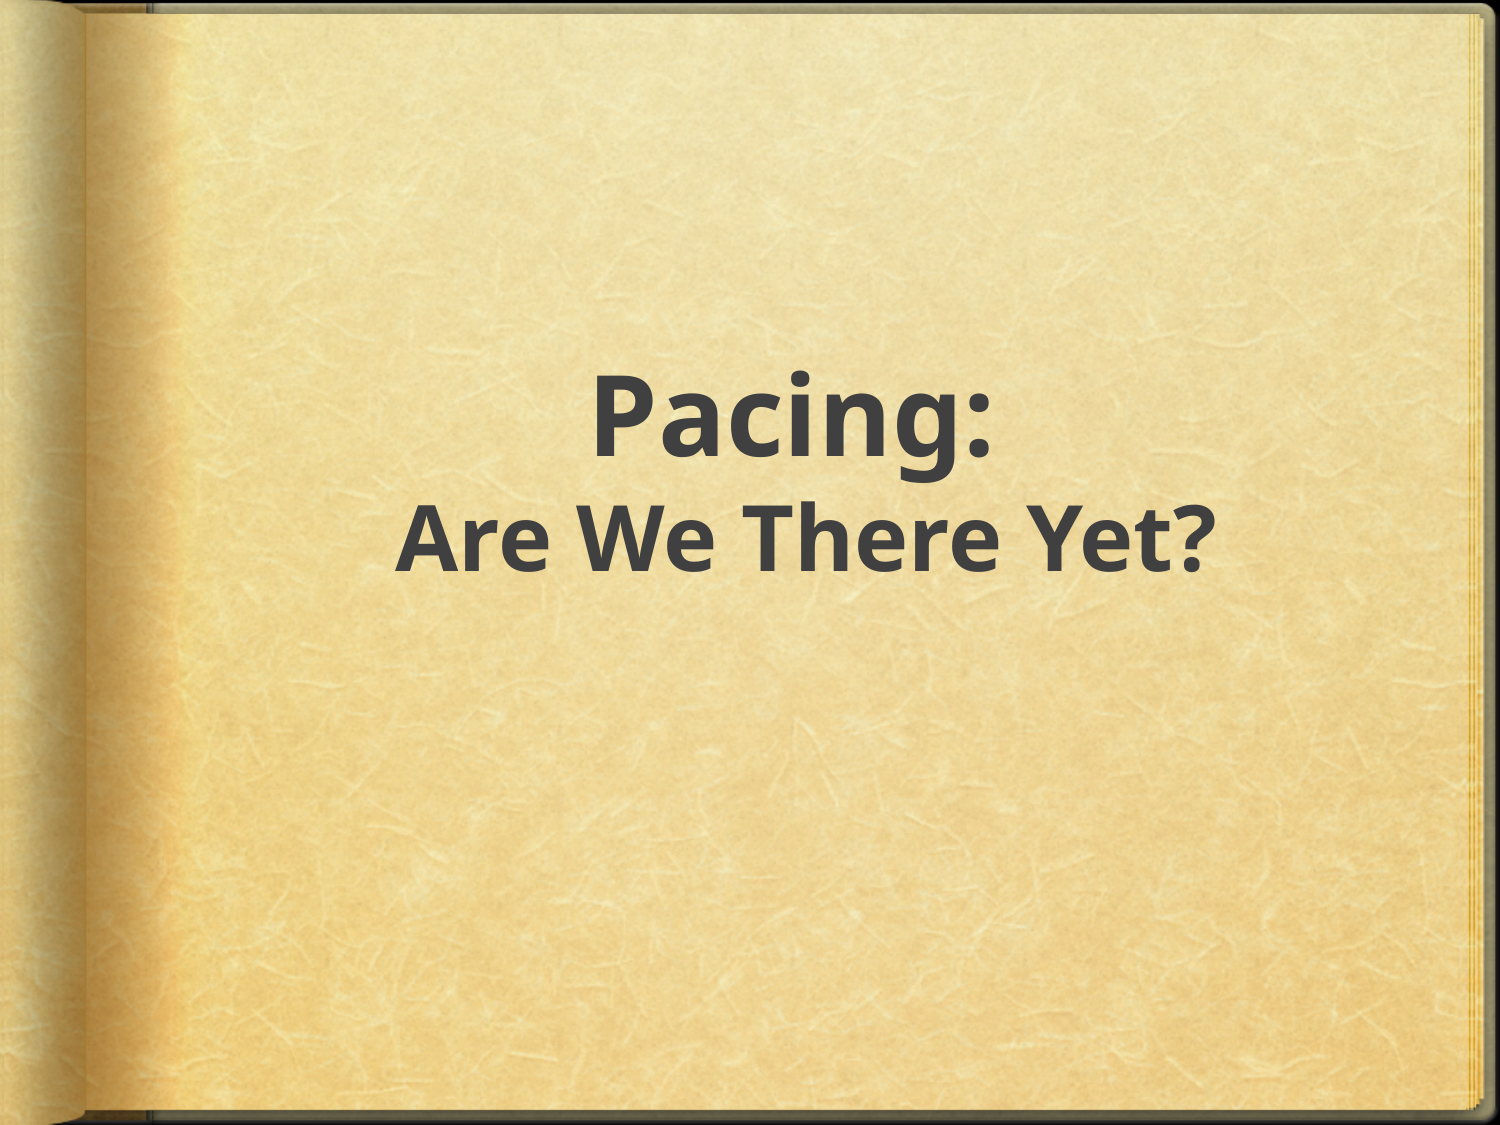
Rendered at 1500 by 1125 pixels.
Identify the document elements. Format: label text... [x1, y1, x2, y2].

title Pacing: Are We There Yet? [225, 293, 1388, 597]
picture [0, 0, 1500, 1125]
